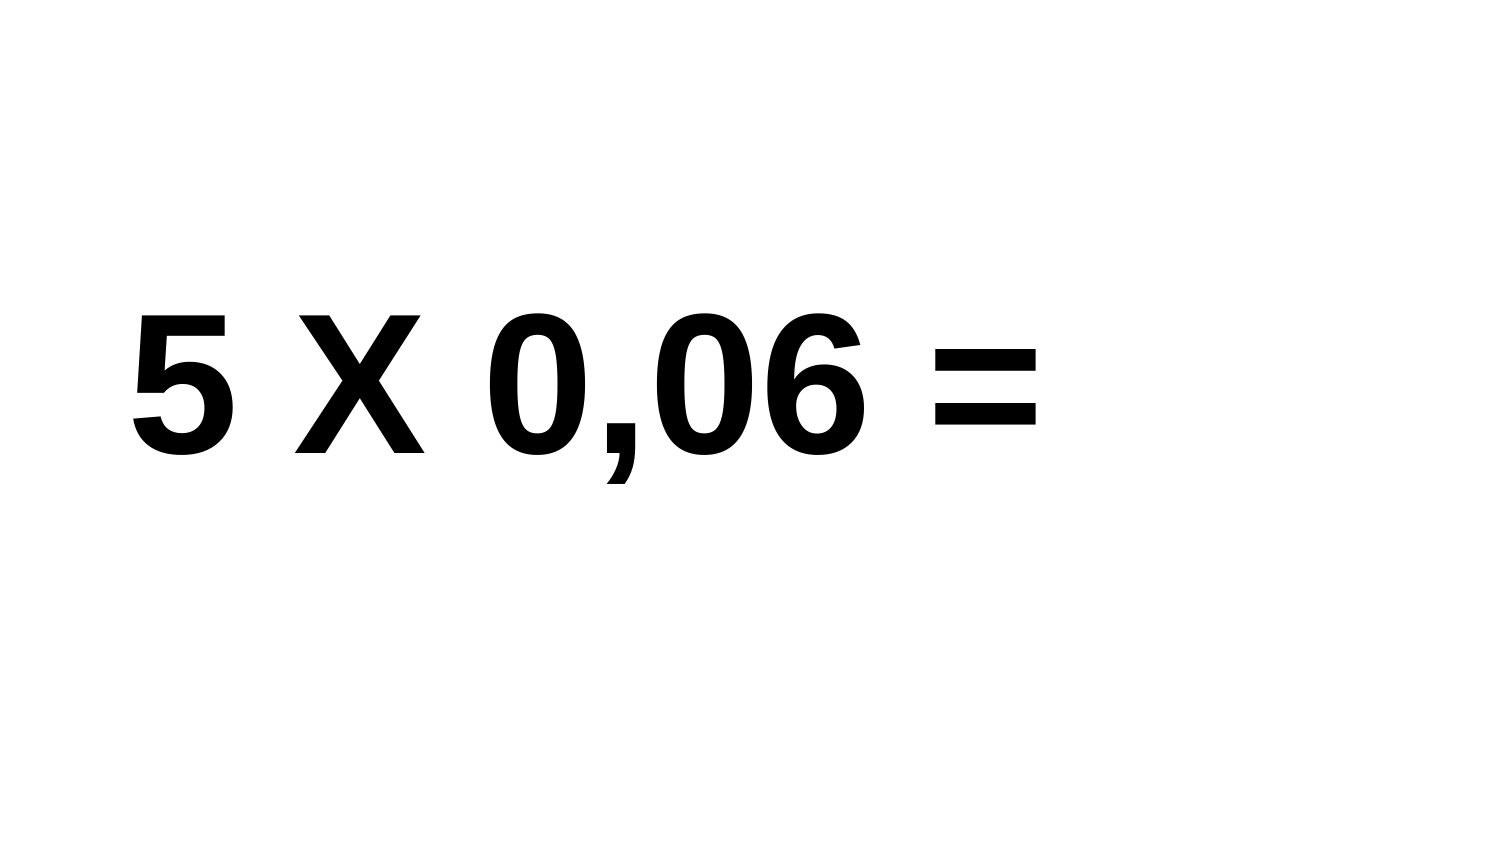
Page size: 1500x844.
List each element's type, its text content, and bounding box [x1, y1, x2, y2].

text_box 5 X 0,06 = [112, 318, 1388, 509]
